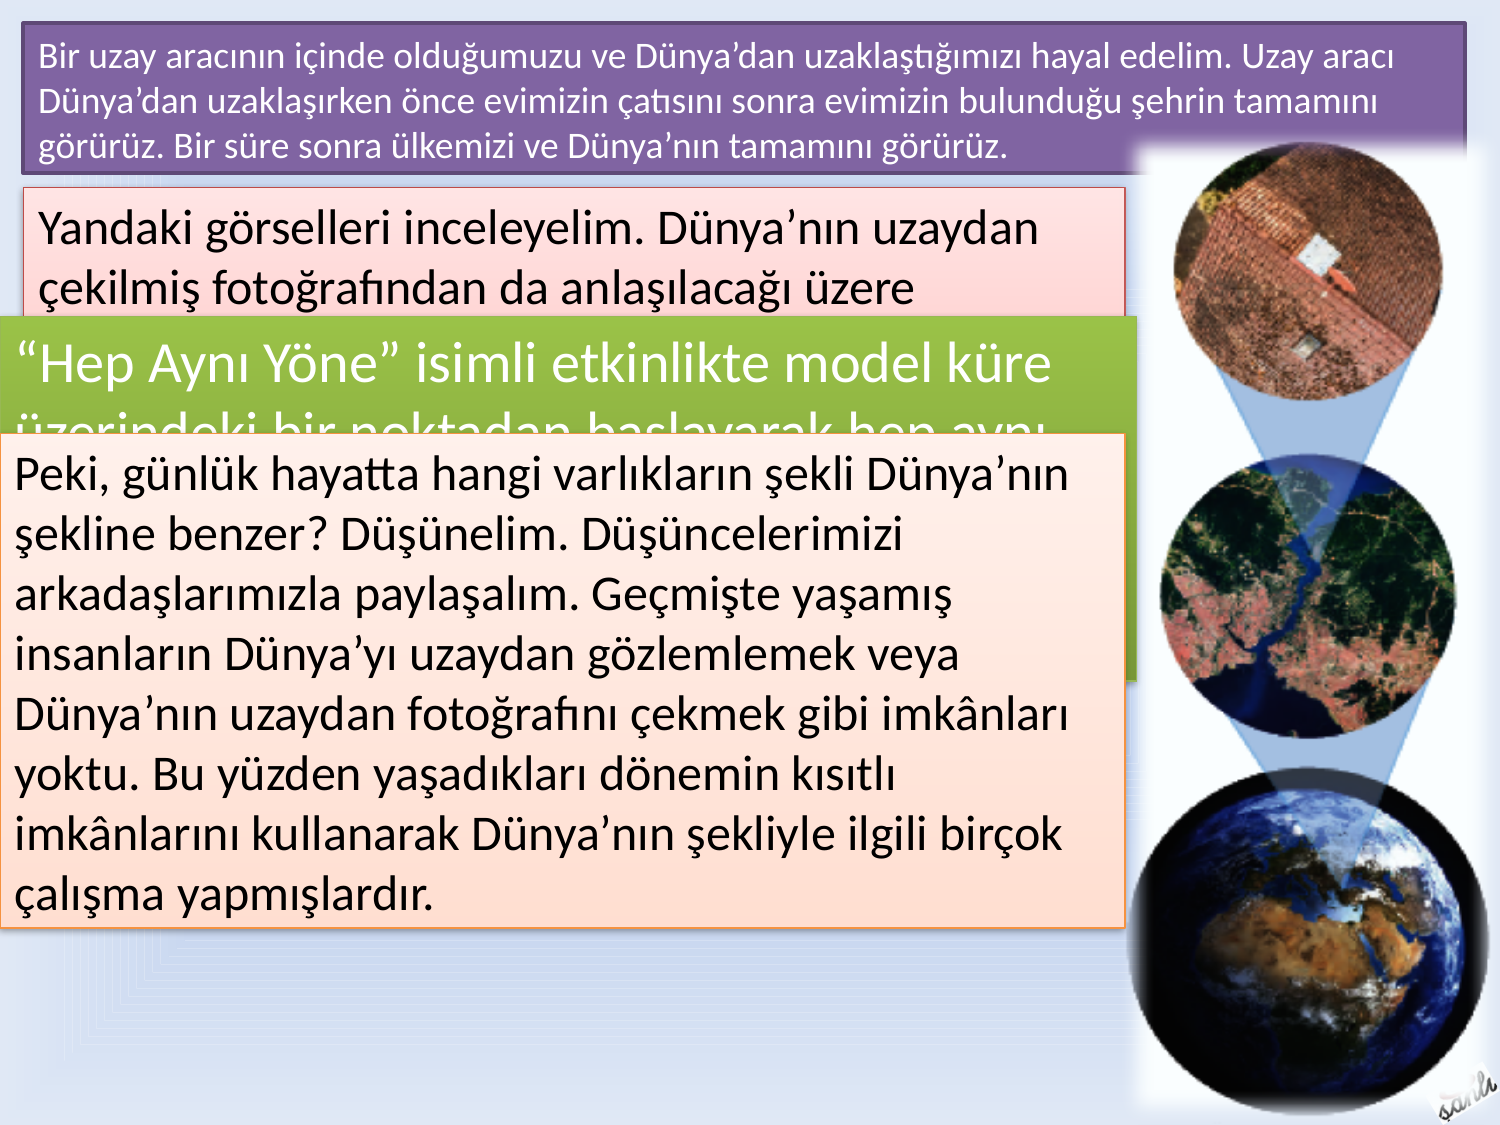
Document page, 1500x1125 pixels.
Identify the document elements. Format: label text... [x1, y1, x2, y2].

text_box “Hep Aynı Yöne” isimli etkinlikte model küre üzerindeki bir noktadan başlayarak hep aynı yönde hareket ettirdiğimiz uçak, bir süre sonra harekete başladığı noktaya gelmişti. Bu durum bize Dünya’nın küreye benzediğini gösterir. [0, 316, 1113, 431]
picture [1118, 127, 1500, 1125]
text_box Yandaki görselleri inceleyelim. Dünya’nın uzaydan çekilmiş fotoğrafından da anlaşılacağı üzere Dünya’nın şekli küreye benzer. Dünya’nın şeklinin küreye benzediği tüm bilim insanları tarafından kabul edilmektedir. [23, 187, 1113, 314]
text_box Bir uzay aracının içinde olduğumuzu ve Dünya’dan uzaklaştığımızı hayal edelim. Uzay aracı Dünya’dan uzaklaşırken önce evimizin çatısını sonra evimizin bulunduğu şehrin tamamını görürüz. Bir süre sonra ülkemizi ve Dünya’nın tamamını görürüz. [21, 21, 1467, 175]
text_box Peki, günlük hayatta hangi varlıkların şekli Dünya’nın şekline benzer? Düşünelim. Düşüncelerimizi arkadaşlarımızla paylaşalım. Geçmişte yaşamış insanların Dünya’yı uzaydan gözlemlemek veya Dünya’nın uzaydan fotoğrafını çekmek gibi imkânları yoktu. Bu yüzden yaşadıkları dönemin kısıtlı imkânlarını kullanarak Dünya’nın şekliyle ilgili birçok çalışma yapmışlardır. [0, 433, 1113, 929]
